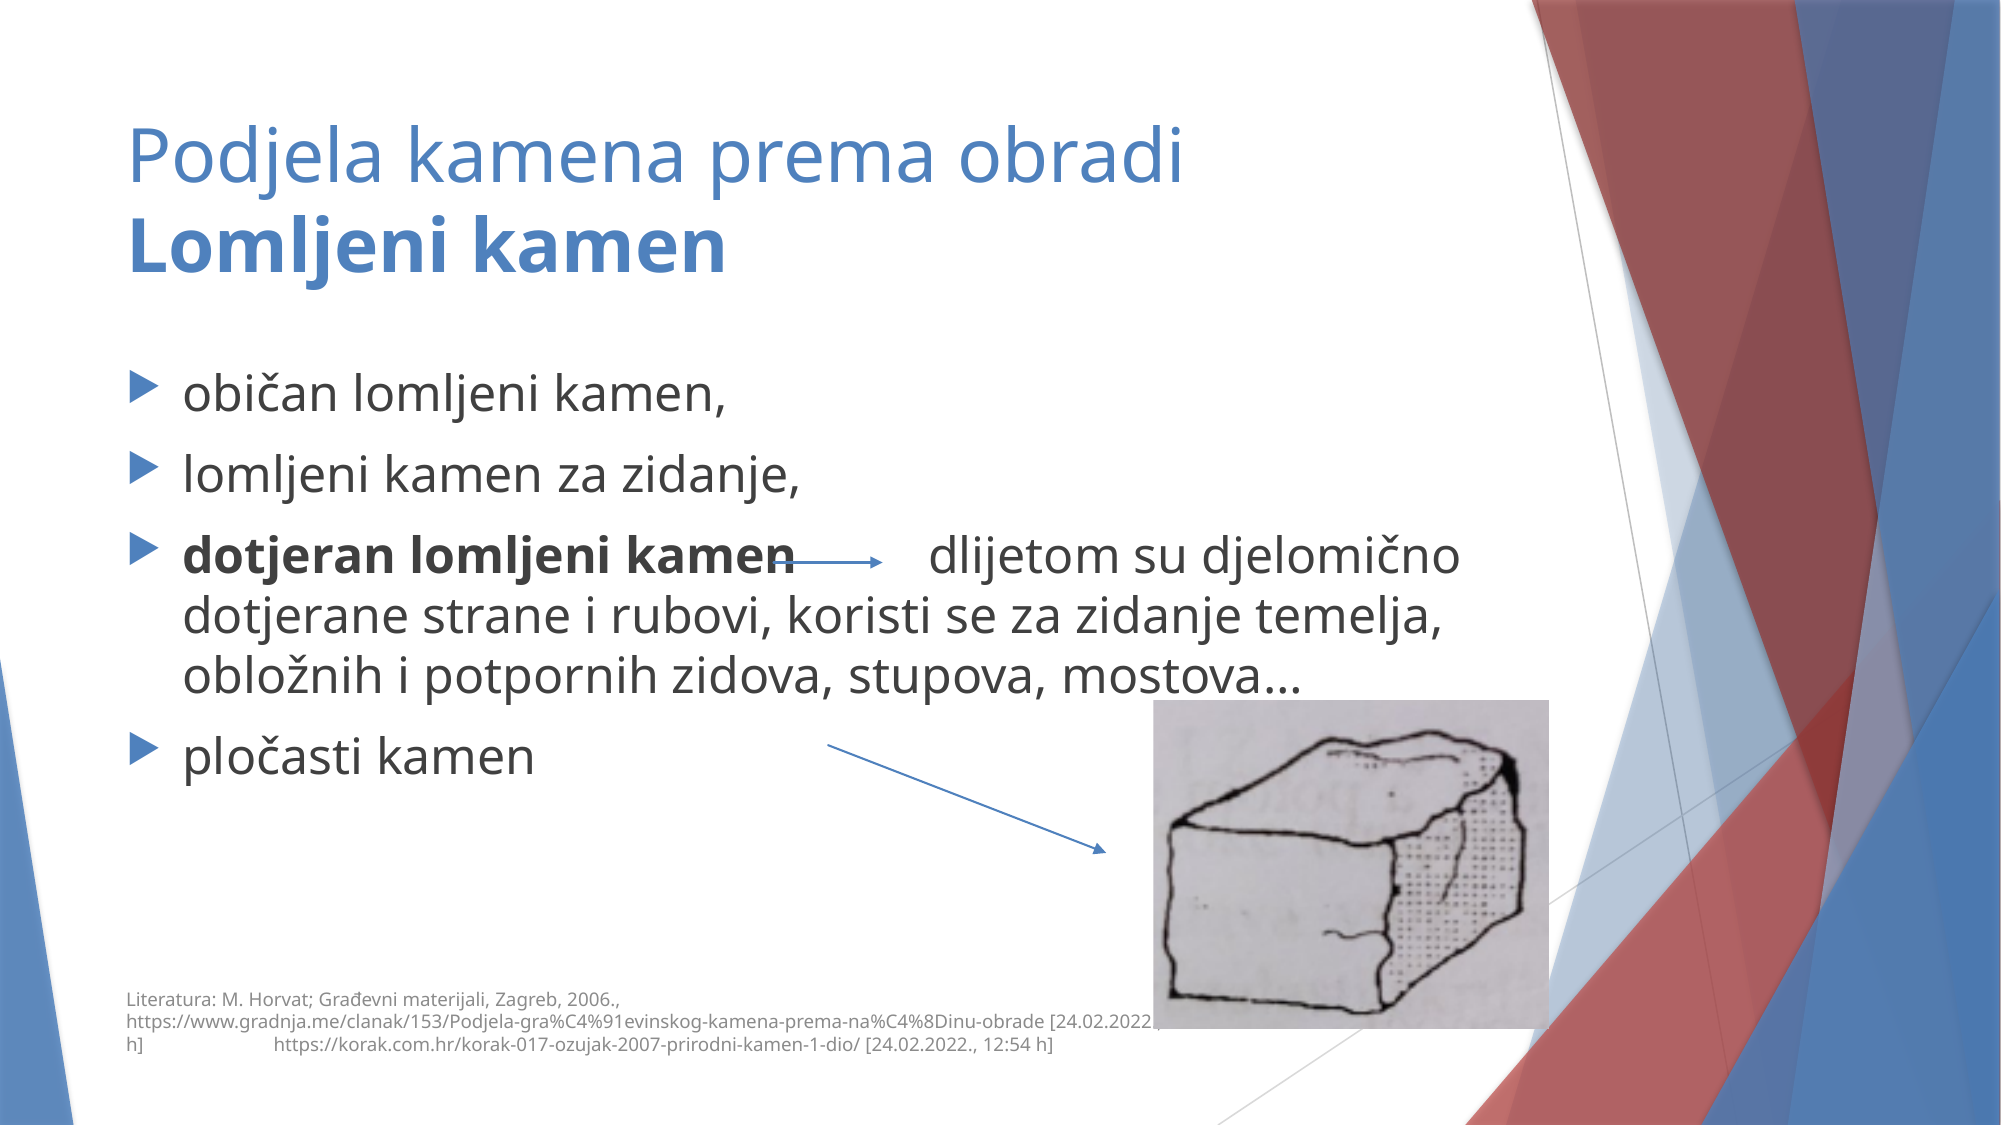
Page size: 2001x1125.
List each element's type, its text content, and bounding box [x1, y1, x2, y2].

list običan lomljeni kamen, lomljeni kamen za zidanje, dotjeran lomljeni kamen dlijetom su djelomično dotjerane strane i rubovi, koristi se za zidanje temelja, obložnih i potpornih zidova, stupova, mostova… pločasti kamen [111, 354, 1522, 991]
footer Literatura: M. Horvat; Građevni materijali, Zagreb, 2006., https://www.gradnja.me/clanak/153/Podjela-gra%C4%91evinskog-kamena-prema-na%C4%8Dinu-obrade [24.02.2022.,13:27 h] https://korak.com.hr/korak-017-ozujak-2007-prirodni-kamen-1-dio/ [24.02.2022., 12:54 h] [111, 991, 1247, 1051]
picture [1152, 700, 1550, 1030]
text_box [827, 744, 1107, 854]
title Podjela kamena prema obradi Lomljeni kamen [111, 99, 1522, 317]
